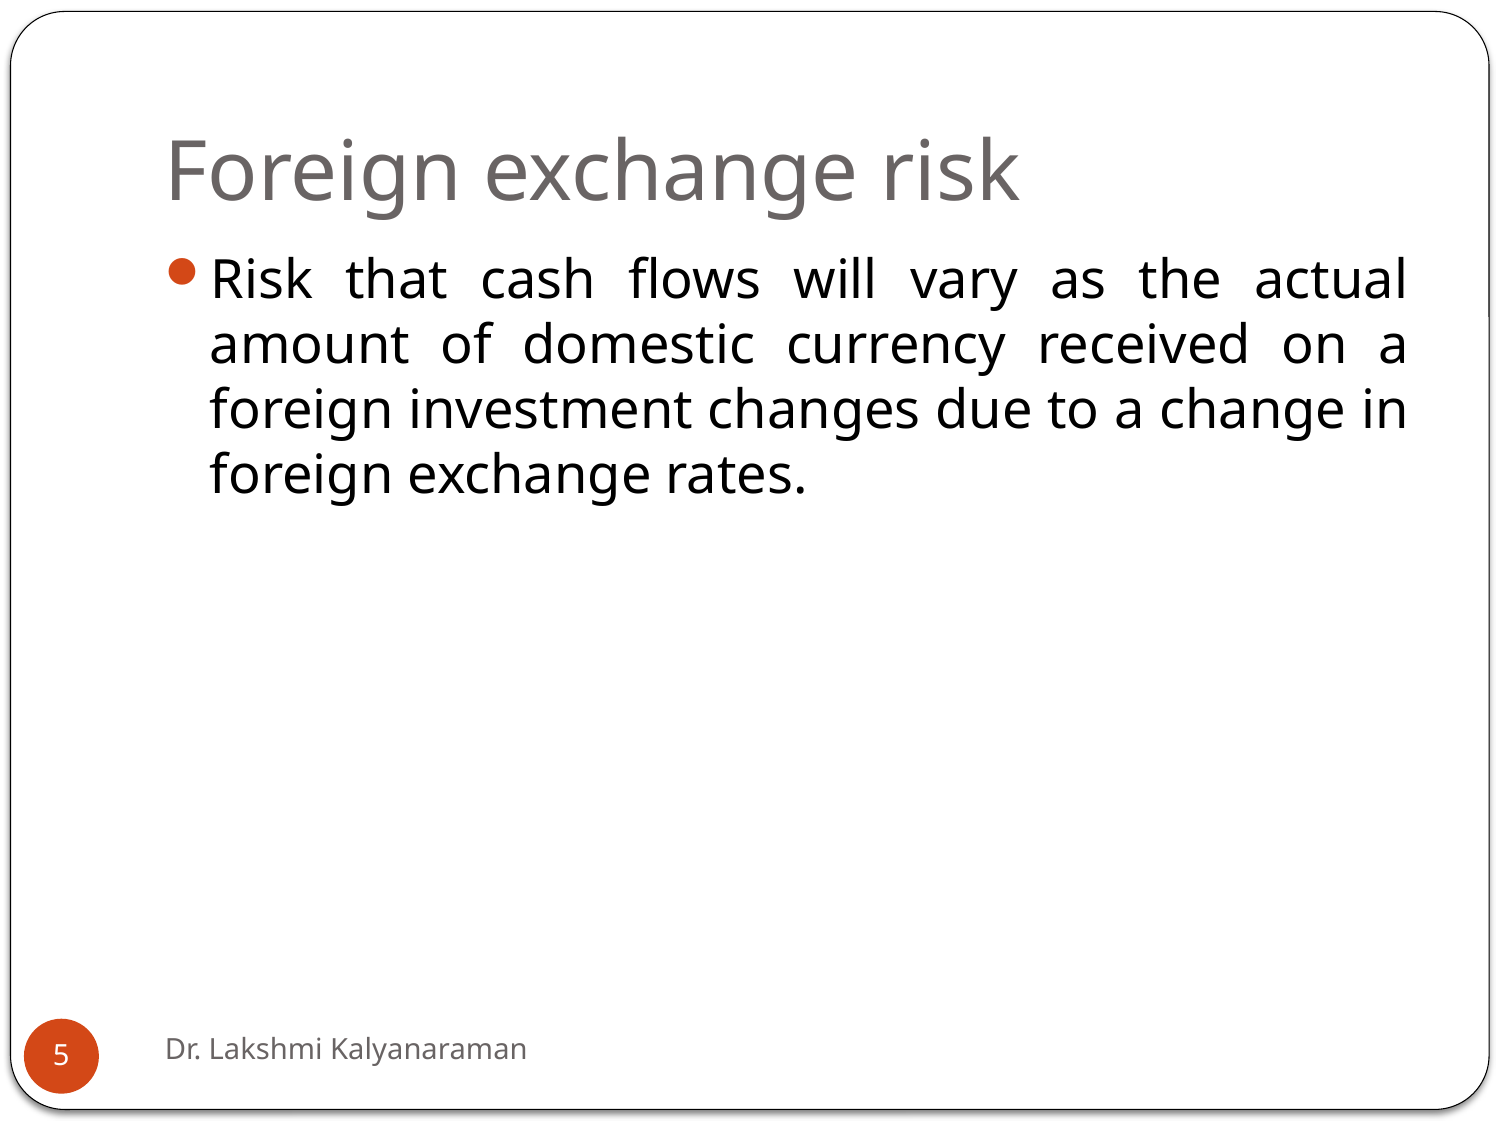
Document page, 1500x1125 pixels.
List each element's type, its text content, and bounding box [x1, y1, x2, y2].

footer Dr. Lakshmi Kalyanaraman [150, 1012, 800, 1088]
list Risk that cash flows will vary as the actual amount of domestic currency received on a foreign investment changes due to a change in foreign exchange rates. [150, 237, 1425, 988]
title Foreign exchange risk [150, 45, 1425, 233]
slide_number 5 [23, 1018, 99, 1094]
